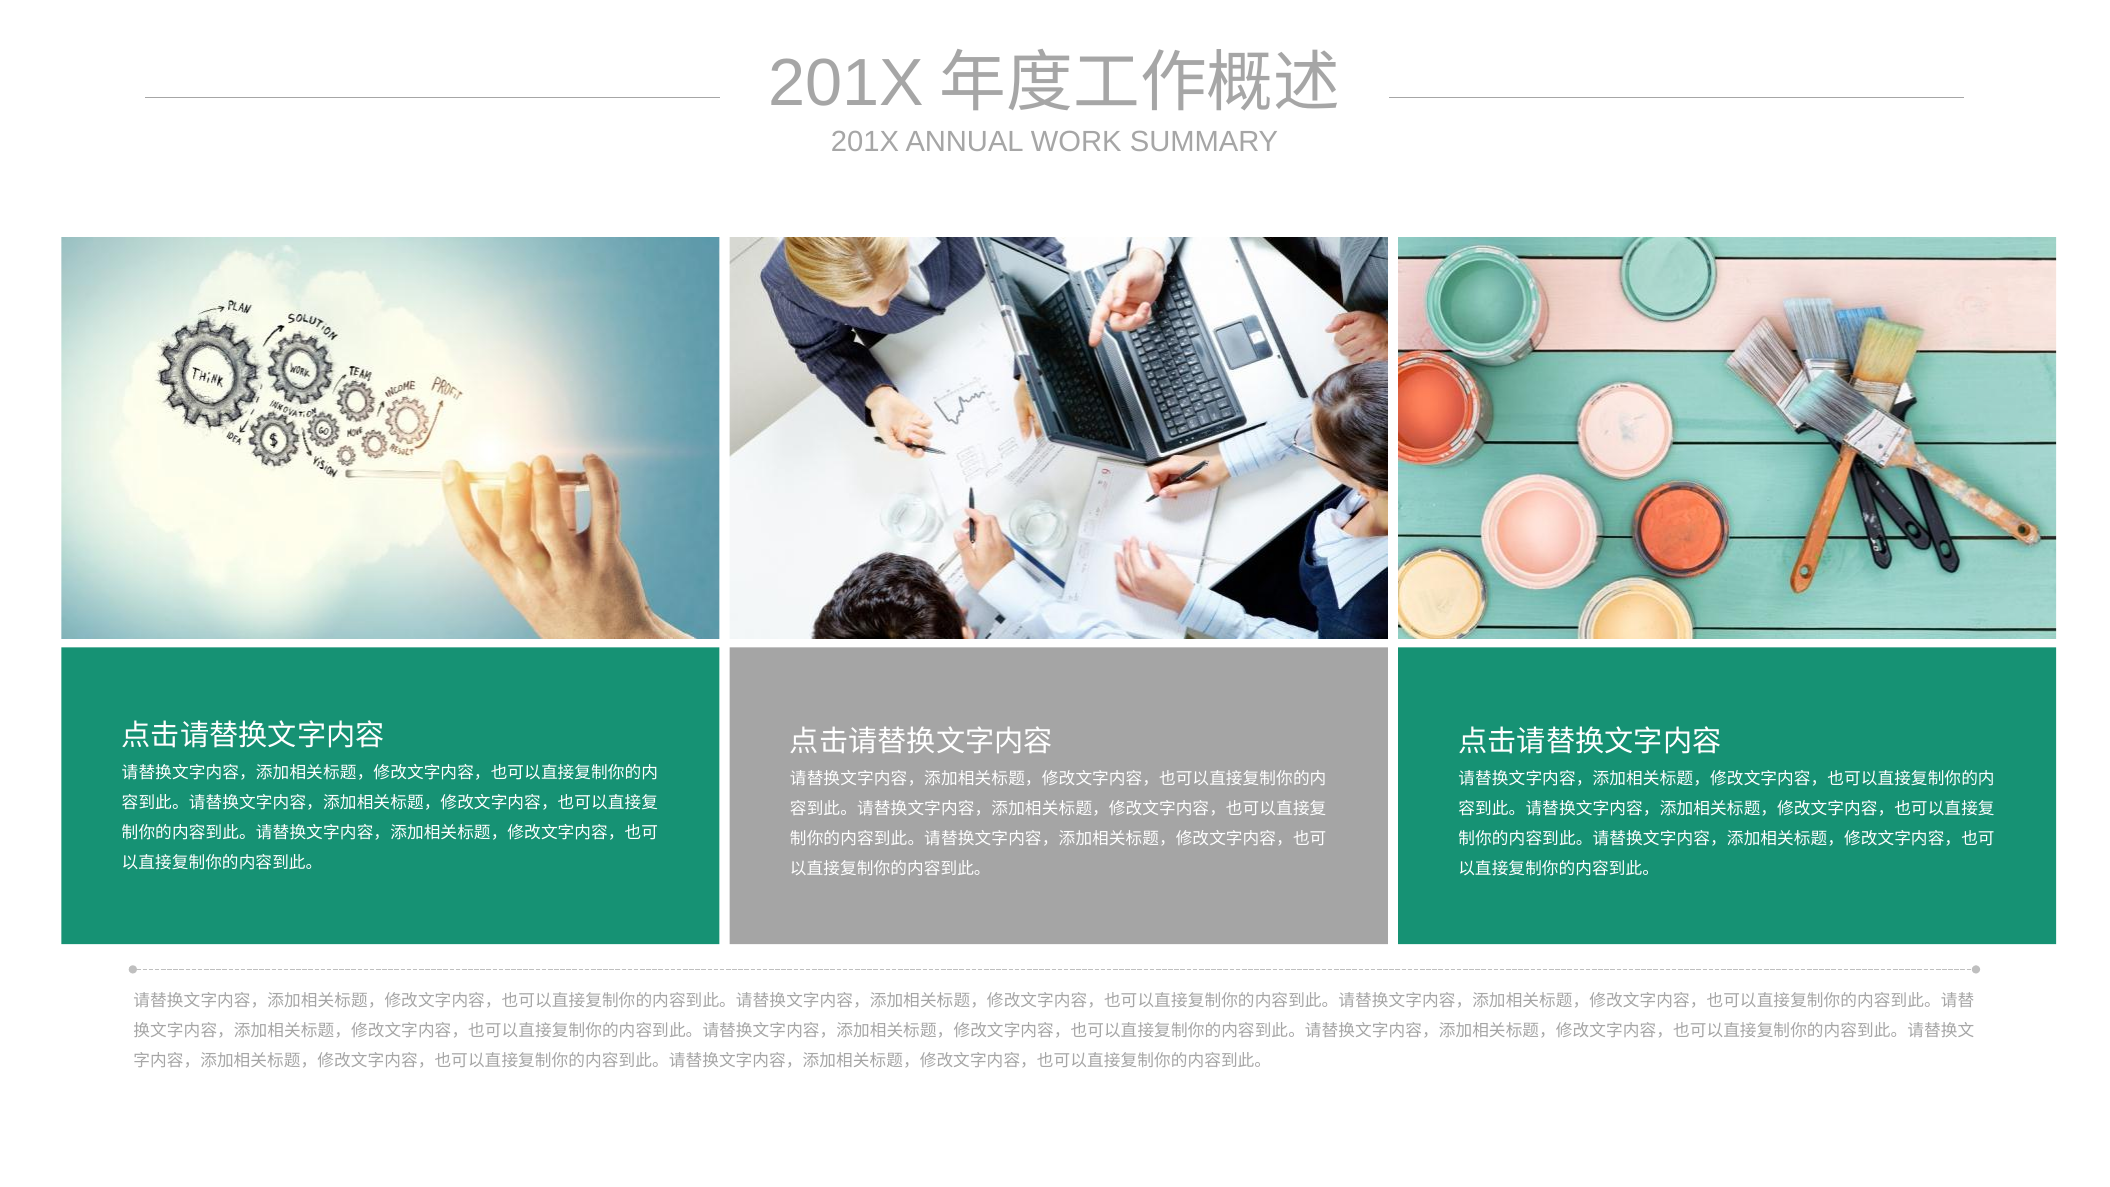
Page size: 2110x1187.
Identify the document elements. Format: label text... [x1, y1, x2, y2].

text_box 点击请替换文字内容 请替换文字内容，添加相关标题，修改文字内容，也可以直接复制你的内容到此。请替换文字内容，添加相关标题，修改文字内容，也可以直接复制你的内容到此。请替换文字内容，添加相关标题，修改文字内容，也可以直接复制你的内容到此。 [789, 722, 1327, 878]
text_box [60, 646, 721, 945]
text_box [1397, 236, 2057, 640]
text_box 点击请替换文字内容 请替换文字内容，添加相关标题，修改文字内容，也可以直接复制你的内容到此。请替换文字内容，添加相关标题，修改文字内容，也可以直接复制你的内容到此。请替换文字内容，添加相关标题，修改文字内容，也可以直接复制你的内容到此。 [121, 716, 659, 872]
text_box [729, 646, 1389, 945]
text_box 点击请替换文字内容 请替换文字内容，添加相关标题，修改文字内容，也可以直接复制你的内容到此。请替换文字内容，添加相关标题，修改文字内容，也可以直接复制你的内容到此。请替换文字内容，添加相关标题，修改文字内容，也可以直接复制你的内容到此。 [1458, 722, 1996, 878]
text_box 201X年度工作概述 [730, 38, 1379, 96]
text_box [729, 236, 1389, 640]
text_box [1397, 646, 2057, 945]
text_box [60, 236, 721, 640]
text_box 请替换文字内容，添加相关标题，修改文字内容，也可以直接复制你的内容到此。请替换文字内容，添加相关标题，修改文字内容，也可以直接复制你的内容到此。请替换文字内容，添加相关标题，修改文字内容，也可以直接复制你的内容到此。请替换文字内容，添加相关标题，修改文字内容，也可以直接复制你的内容到此。请替换文字内容，添加相关标题，修改文字内容，也可以直接复制你的内容到此。请替换文字内容，添加相关标题，修改文字内容，也可以直接复制你的内容到此。请替换文字内容，添加相关标题，修改文字内容，也可以直接复制你的内容到此。请替换文字内容，添加相关标题，修改文字内容，也可以直接复制你的内容到此。 [133, 979, 1976, 1070]
text_box 201X年度工作概述 [730, 98, 1379, 119]
text_box 201X ANNUAL WORK SUMMARY [824, 122, 1285, 158]
